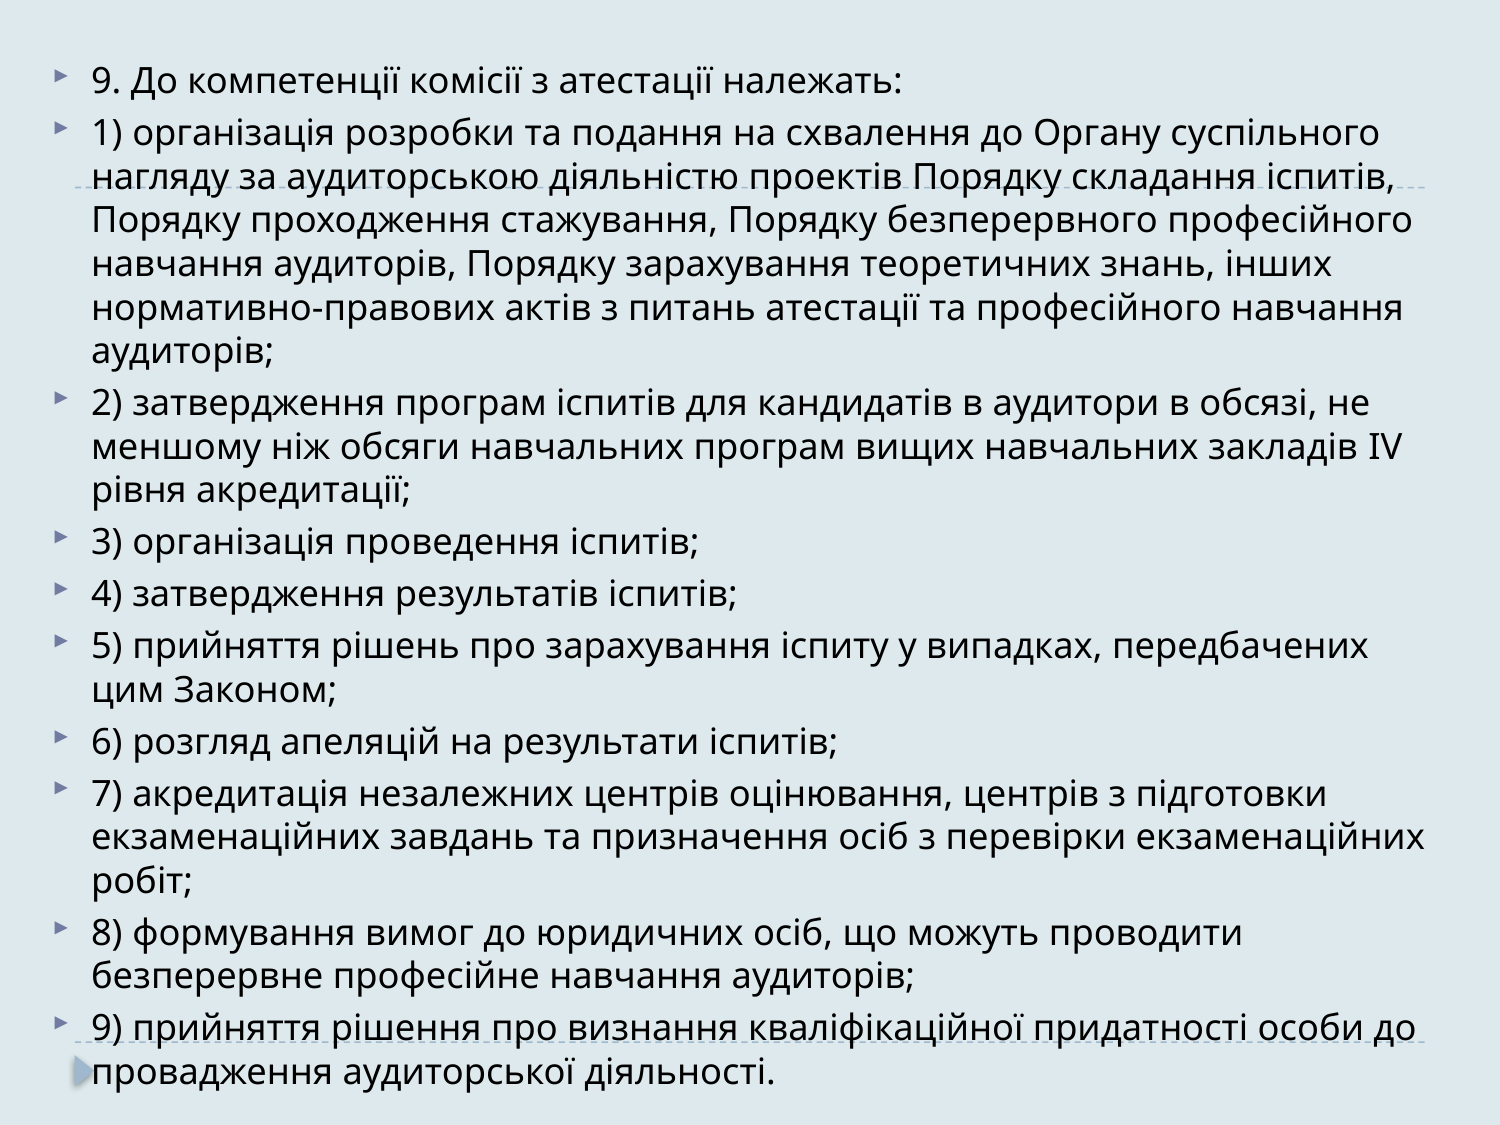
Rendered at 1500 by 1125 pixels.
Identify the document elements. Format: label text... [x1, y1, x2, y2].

list 9. До компетенції комісії з атестації належать: 1) організація розробки та подання на схвалення до Органу суспільного нагляду за аудиторською діяльністю проектів Порядку складання іспитів, Порядку проходження стажування, Порядку безперервного професійного навчання аудиторів, Порядку зарахування теоретичних знань, інших нормативно-правових актів з питань атестації та професійного навчання аудиторів; 2) затвердження програм іспитів для кандидатів в аудитори в обсязі, не меншому ніж обсяги навчальних програм вищих навчальних закладів IV рівня акредитації; 3) організація проведення іспитів; 4) затвердження результатів іспитів; 5) прийняття рішень про зарахування іспиту у випадках, передбачених цим Законом; 6) розгляд апеляцій на результати іспитів; 7) акредитація незалежних центрів оцінювання, центрів з підготовки екзаменаційних завдань та призначення осіб з перевірки екзаменаційних робіт; 8) формування вимог до юридичних осіб, що можуть проводити безперервне професійне навчання аудиторів; 9) прийняття рішення про визнання кваліфікаційної придатності особи до провадження аудиторської діяльності. [37, 50, 1463, 1100]
